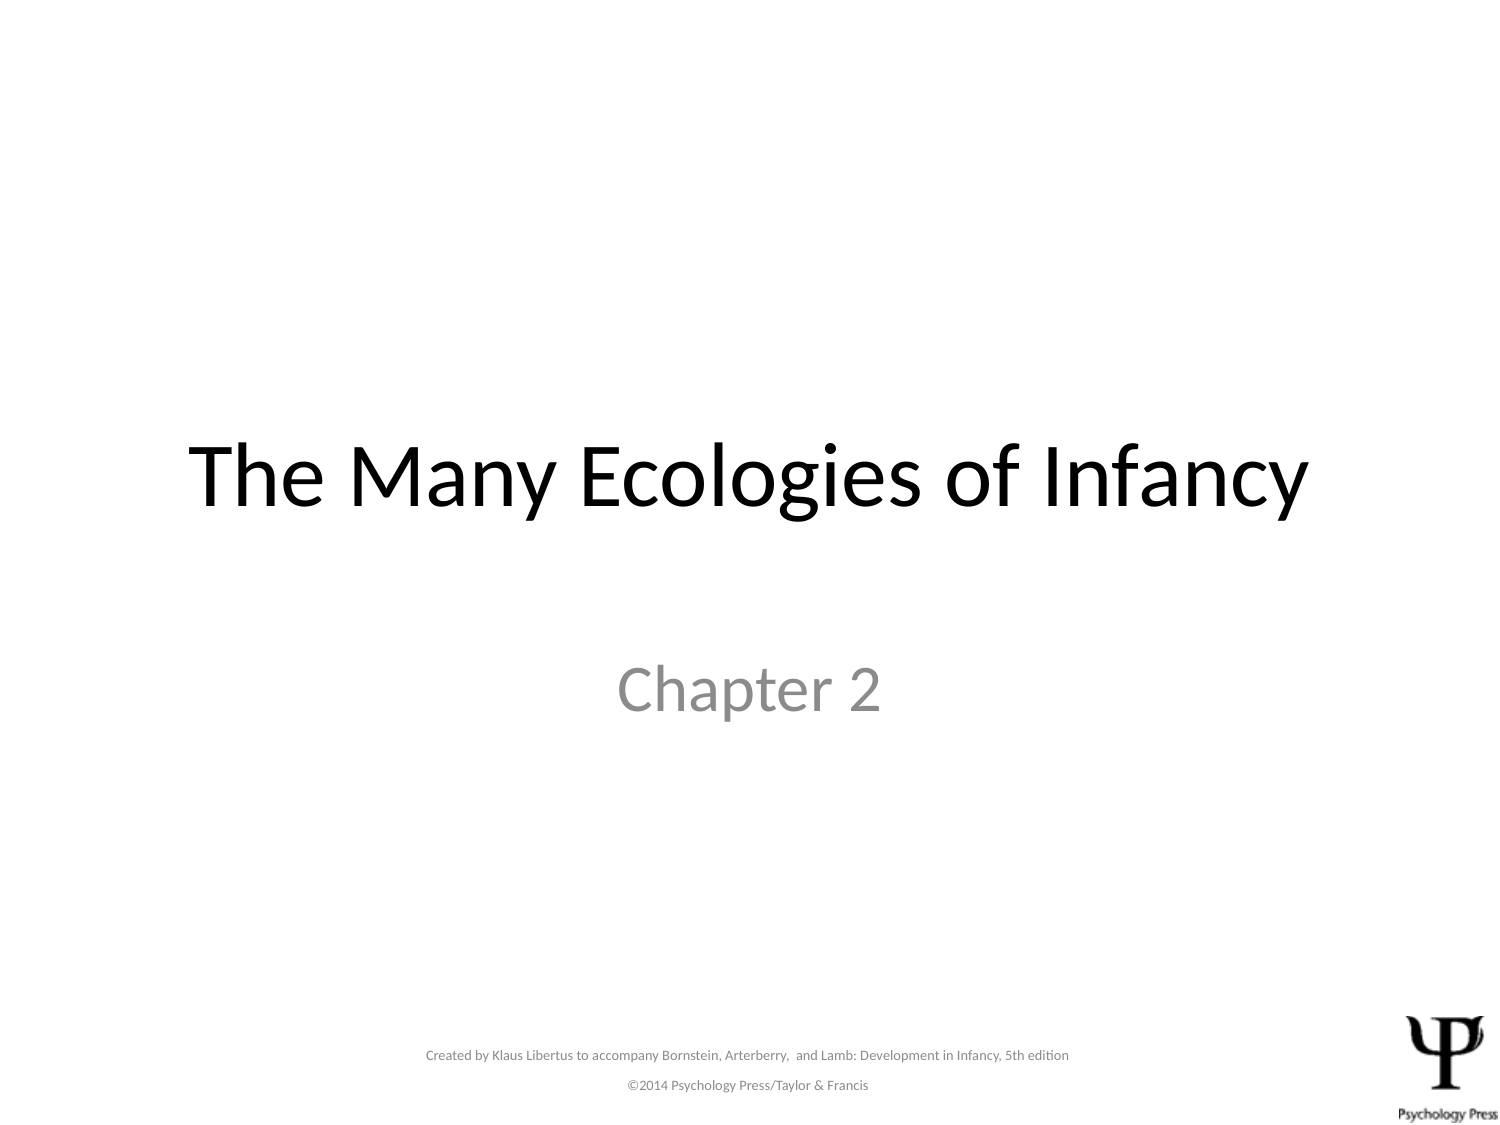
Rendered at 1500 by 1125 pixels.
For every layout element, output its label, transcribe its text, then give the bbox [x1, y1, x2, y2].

subtitle Chapter 2 [224, 637, 1276, 926]
picture [1399, 1016, 1498, 1123]
title The Many Ecologies of Infancy [112, 349, 1388, 591]
footer Created by Klaus Libertus to accompany Bornstein, Arterberry, and Lamb: Development in Infancy, 5th edition ©2014 Psychology Press/Taylor & Francis [75, 1042, 1425, 1103]
